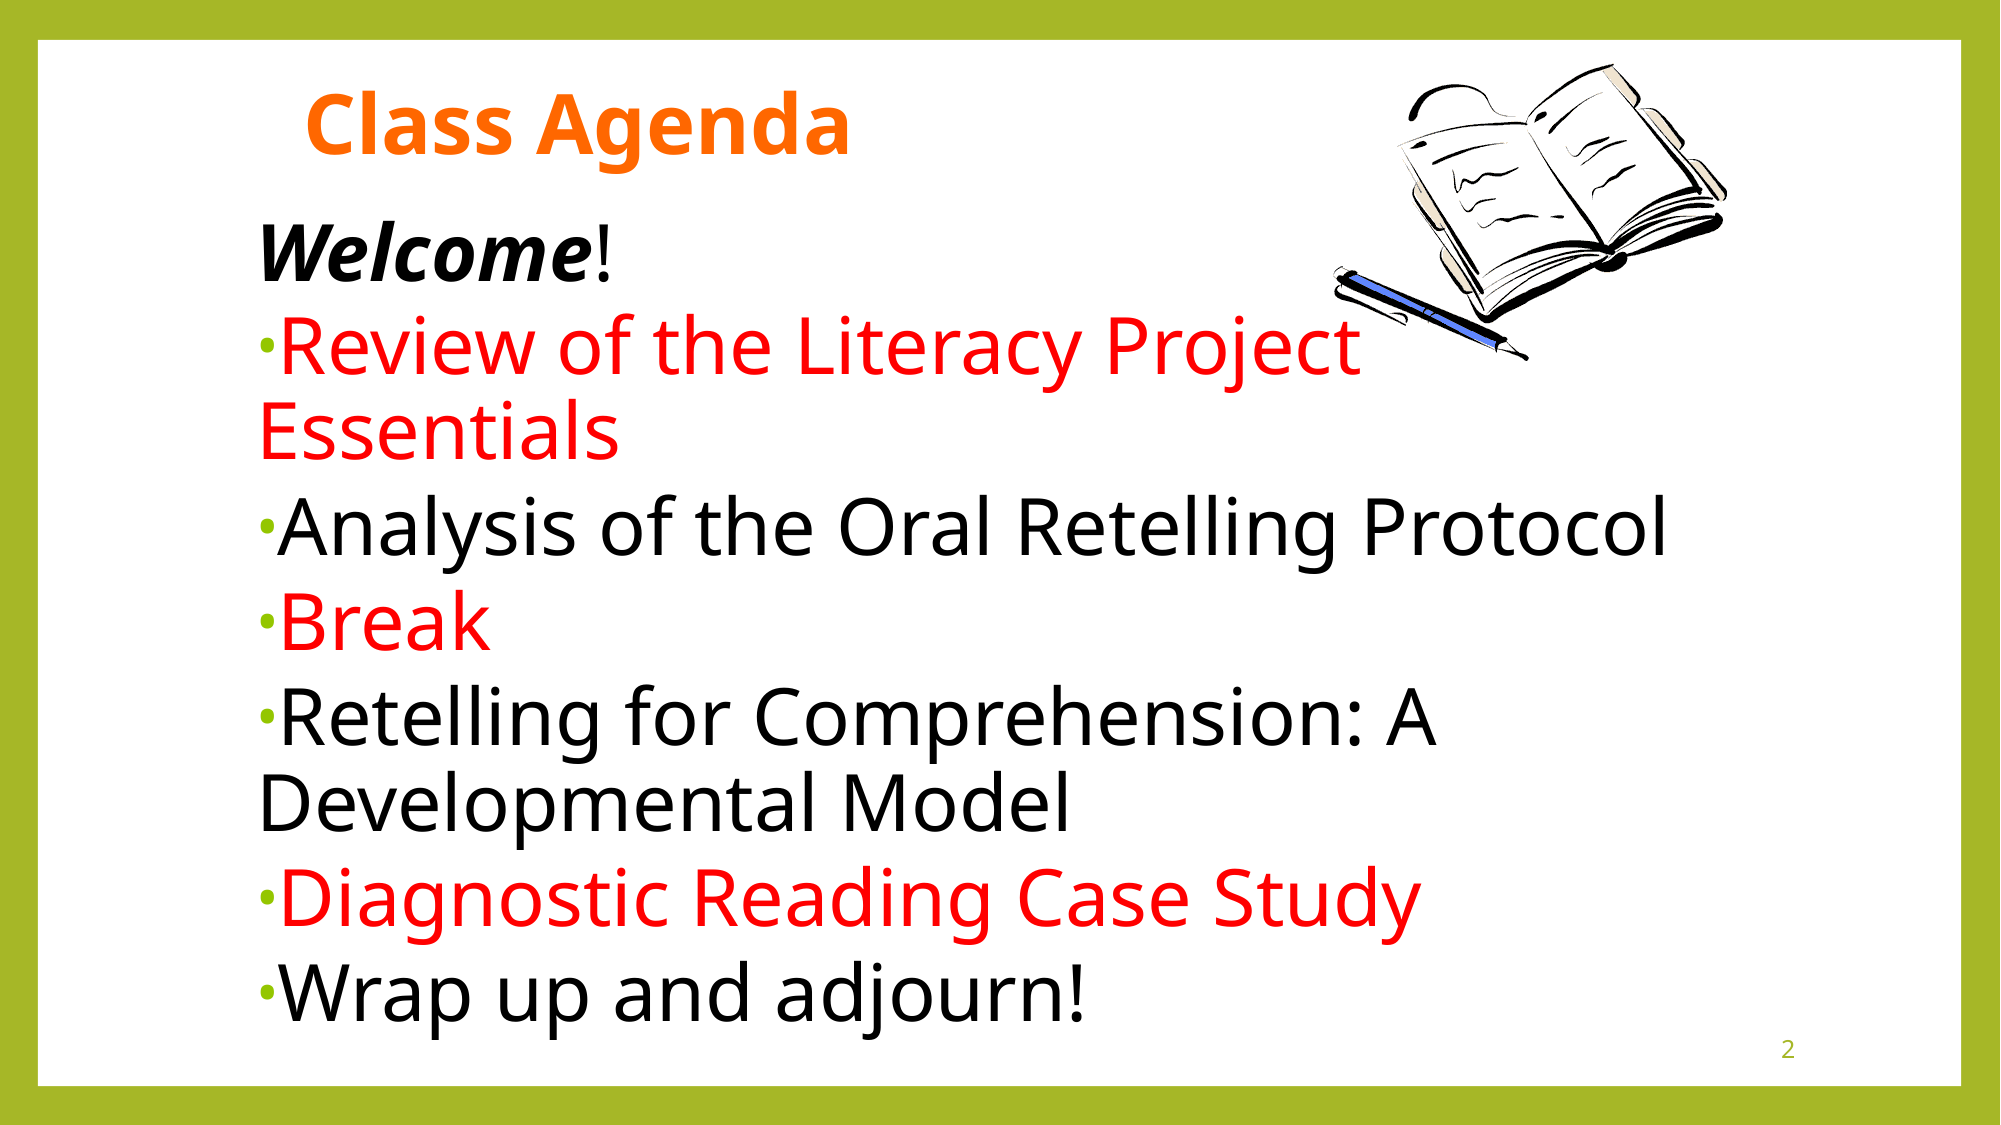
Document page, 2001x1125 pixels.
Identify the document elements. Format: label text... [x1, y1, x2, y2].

picture [1328, 63, 1728, 362]
slide_number 2 [1530, 1020, 1811, 1081]
title Class Agenda [288, 33, 1189, 212]
list Welcome! Review of the Literacy Project Essentials Analysis of the Oral Retelling Protocol Break Retelling for Comprehension: A Developmental Model Diagnostic Reading Case Study Wrap up and adjourn! [237, 212, 1685, 1125]
